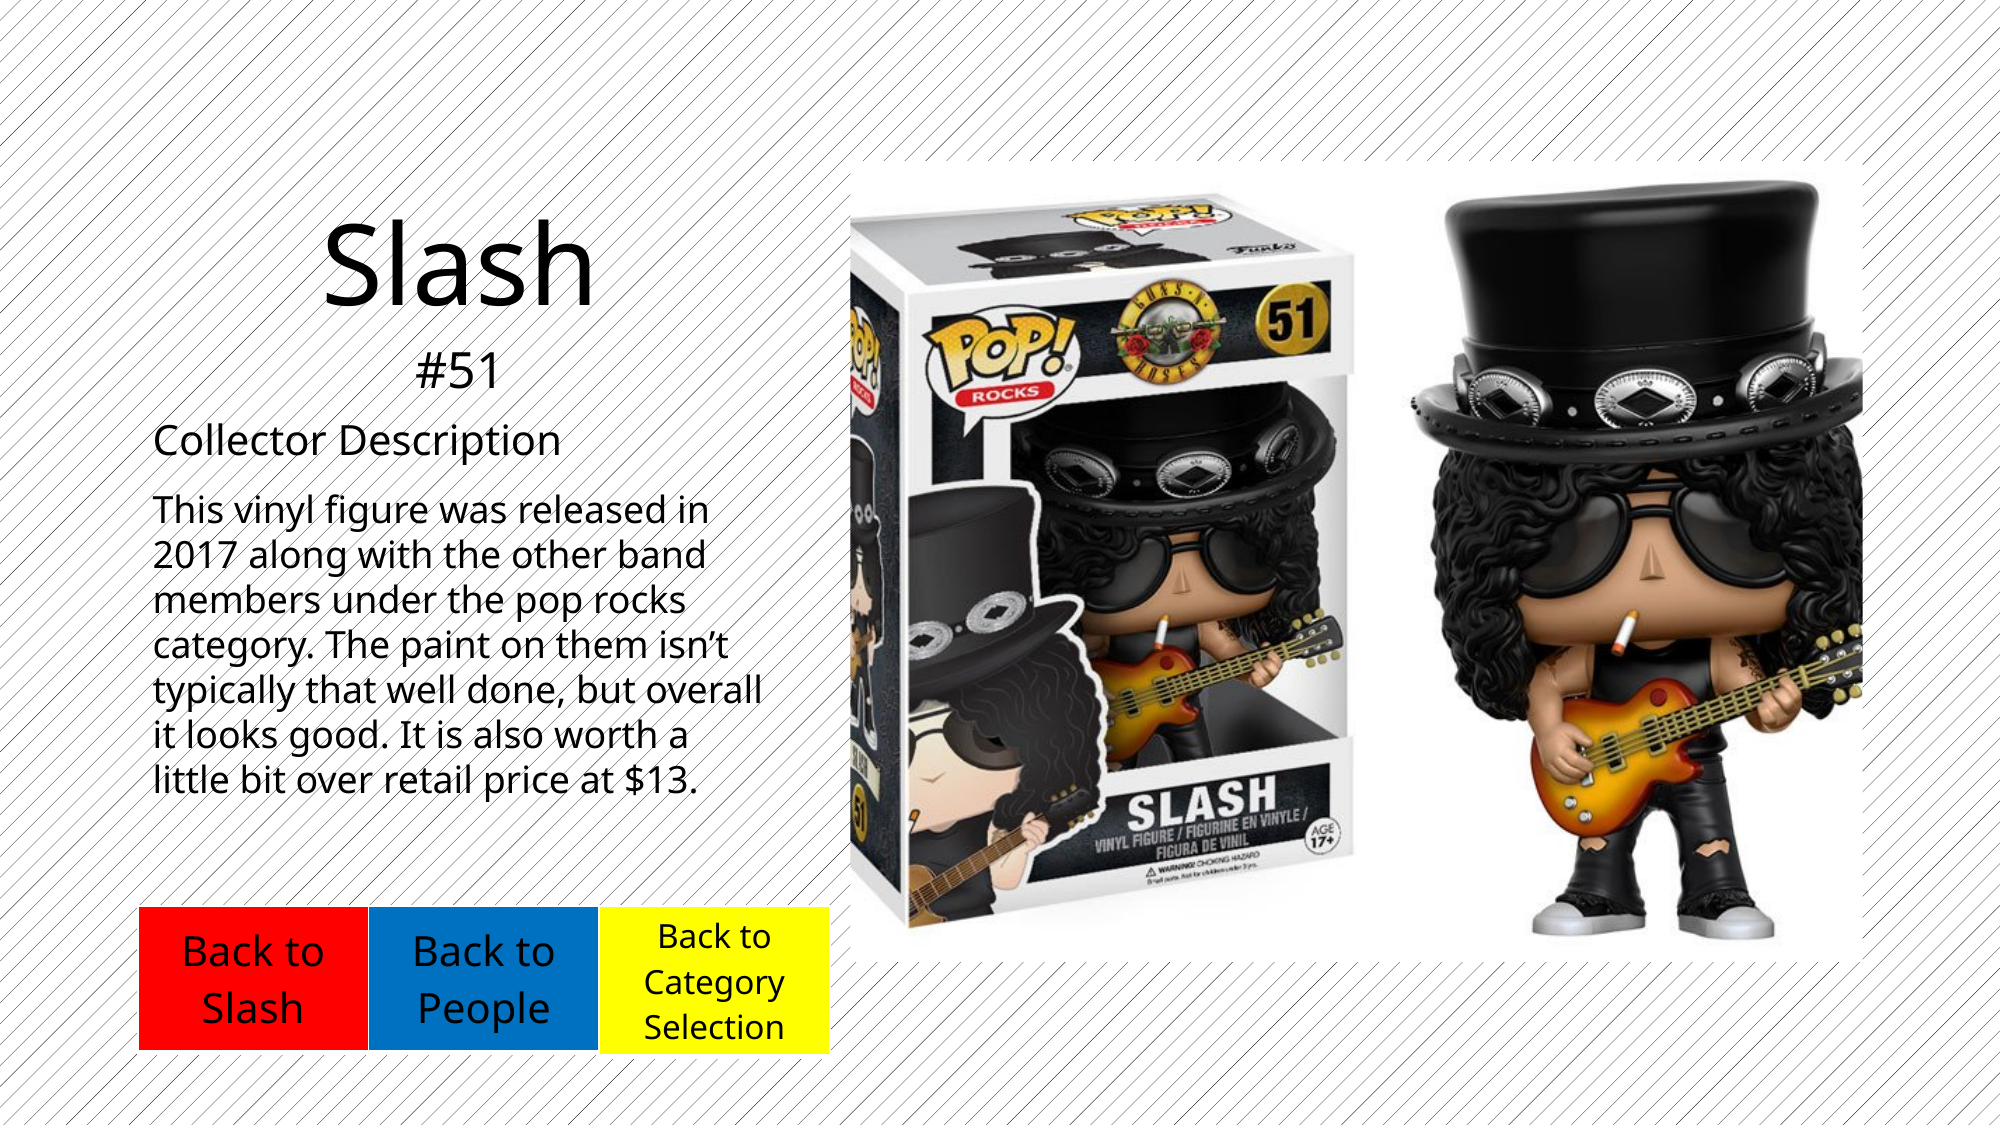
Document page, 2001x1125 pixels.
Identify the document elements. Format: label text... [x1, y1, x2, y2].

title Slash [137, 75, 783, 337]
list #51 Collector Description This vinyl figure was released in 2017 along with the other band members under the pop rocks category. The paint on them isn’t typically that well done, but overall it looks good. It is also worth a little bit over retail price at $13. [137, 337, 783, 905]
picture [850, 161, 1863, 962]
picture [137, 905, 830, 1053]
